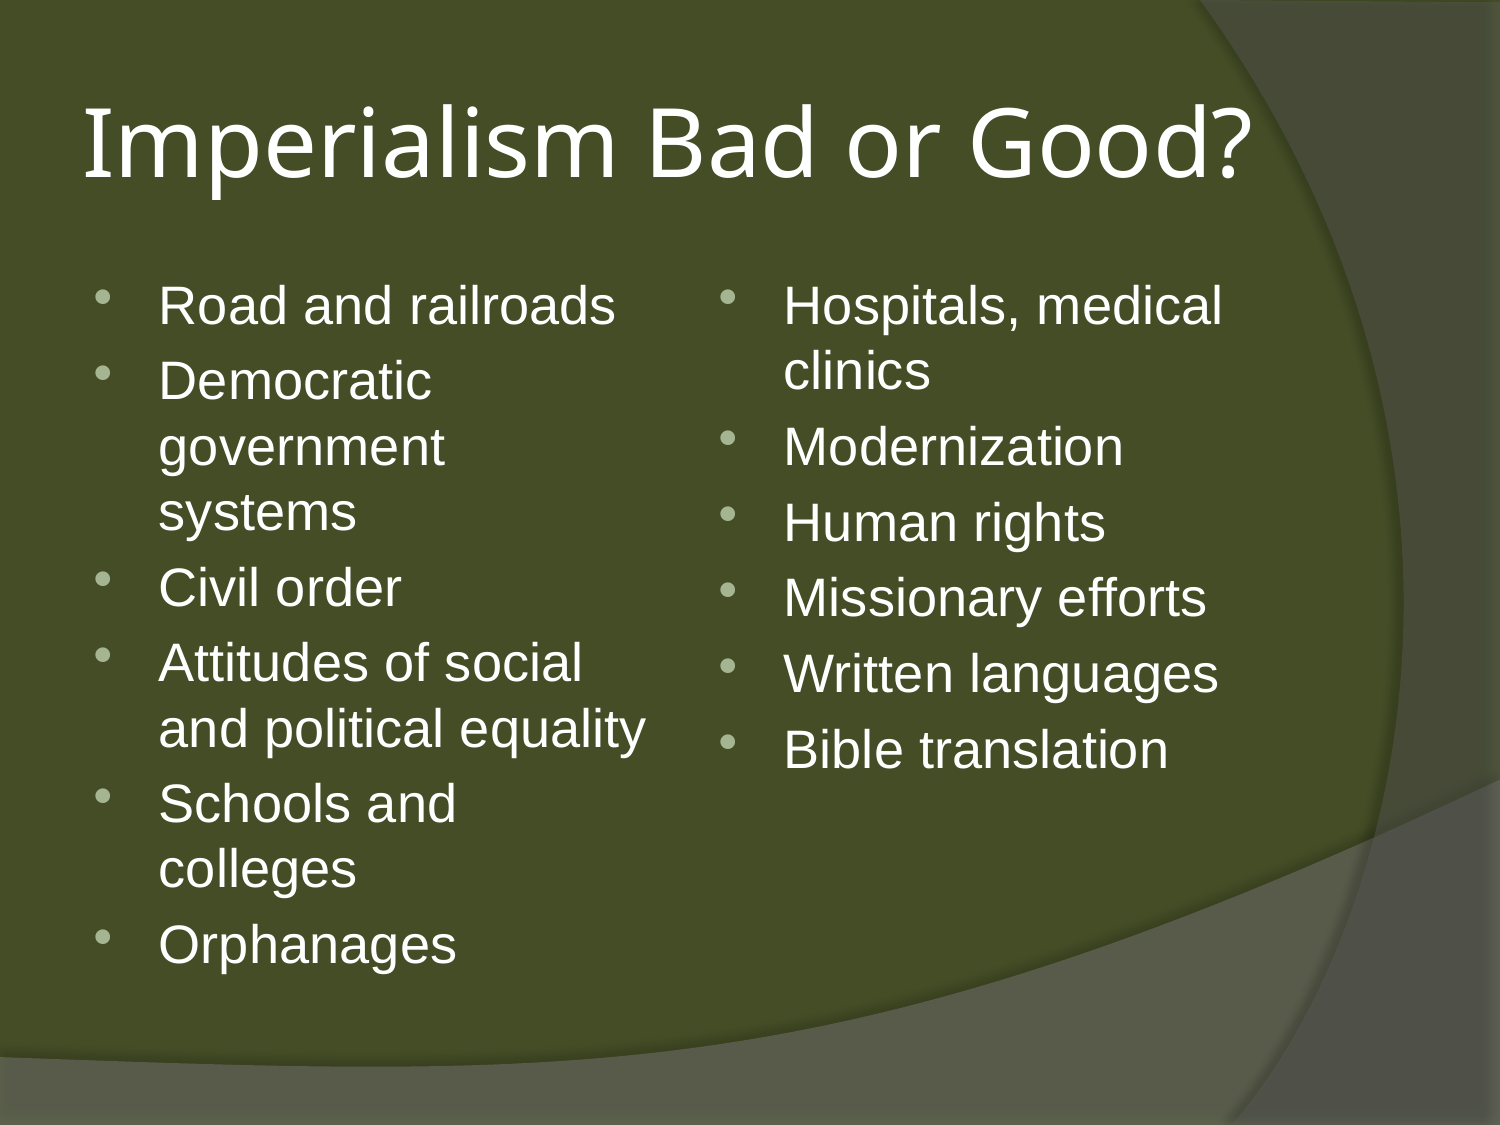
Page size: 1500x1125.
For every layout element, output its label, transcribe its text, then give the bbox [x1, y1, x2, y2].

list Road and railroads Democratic government systems Civil order Attitudes of social and political equality Schools and colleges Orphanages [75, 262, 675, 1005]
list Hospitals, medical clinics Modernization Human rights Missionary efforts Written languages Bible translation [699, 262, 1300, 1005]
title Imperialism Bad or Good? [75, 45, 1300, 233]
